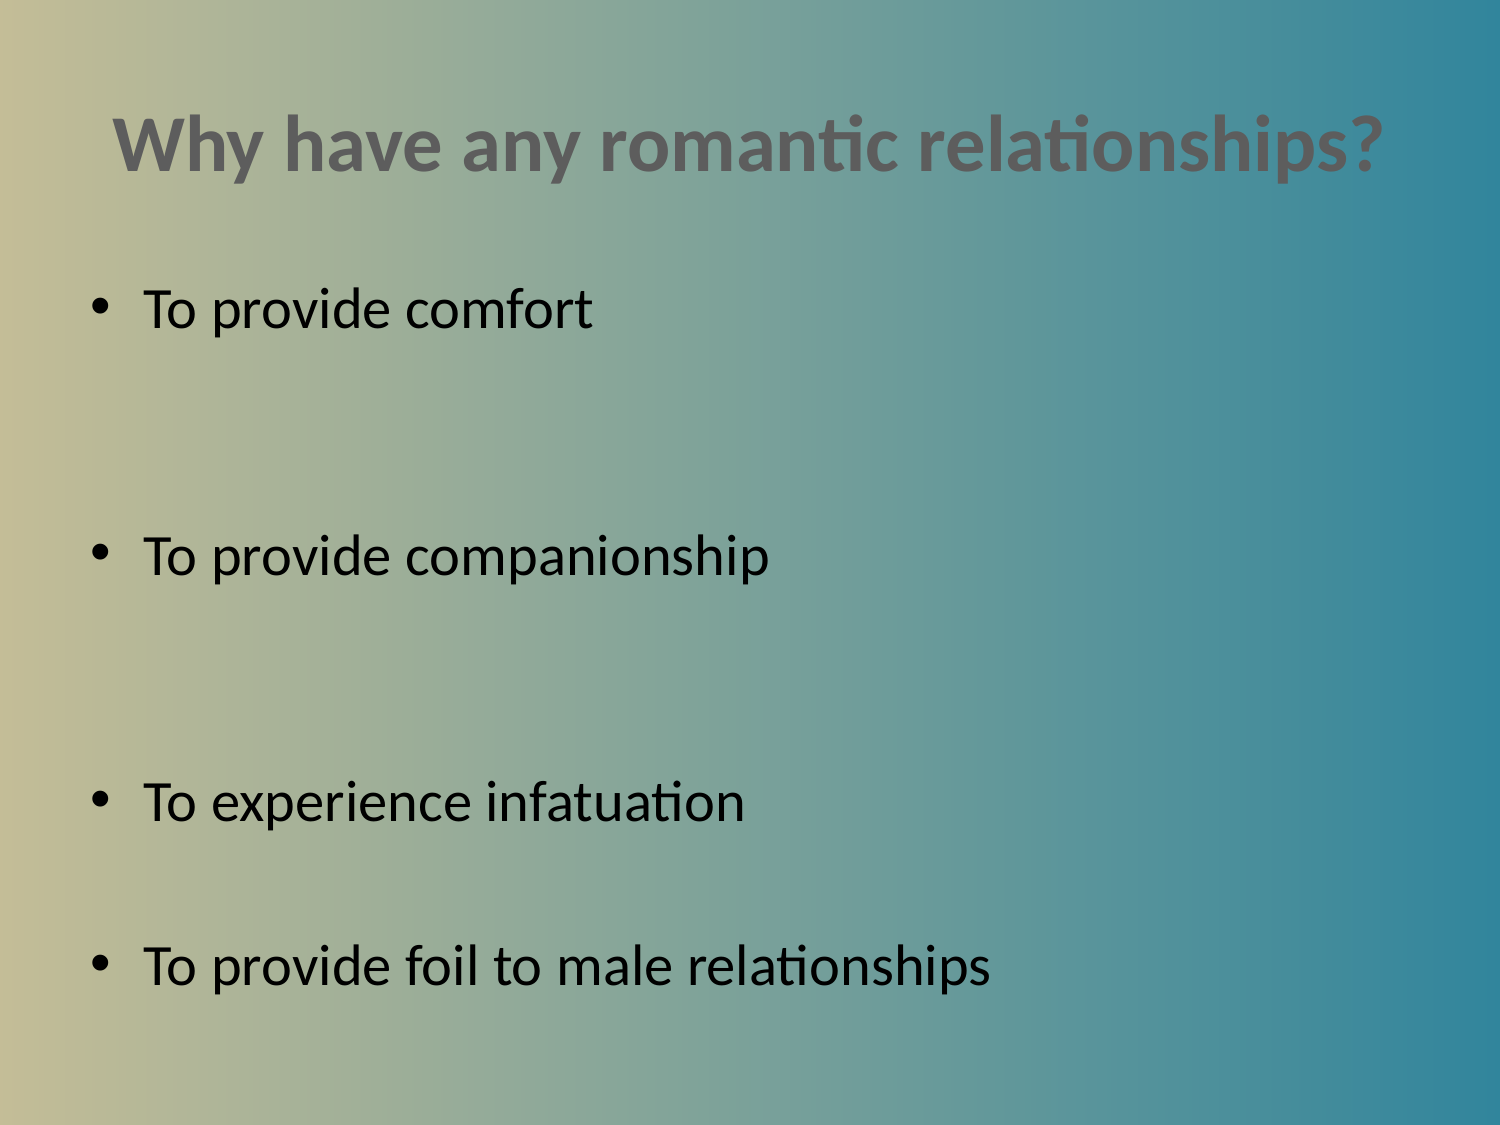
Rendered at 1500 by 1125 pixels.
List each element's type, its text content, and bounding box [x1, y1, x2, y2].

list To provide comfort To provide companionship To experience infatuation To provide foil to male relationships [75, 262, 1425, 1005]
title Why have any romantic relationships? [75, 45, 1425, 233]
